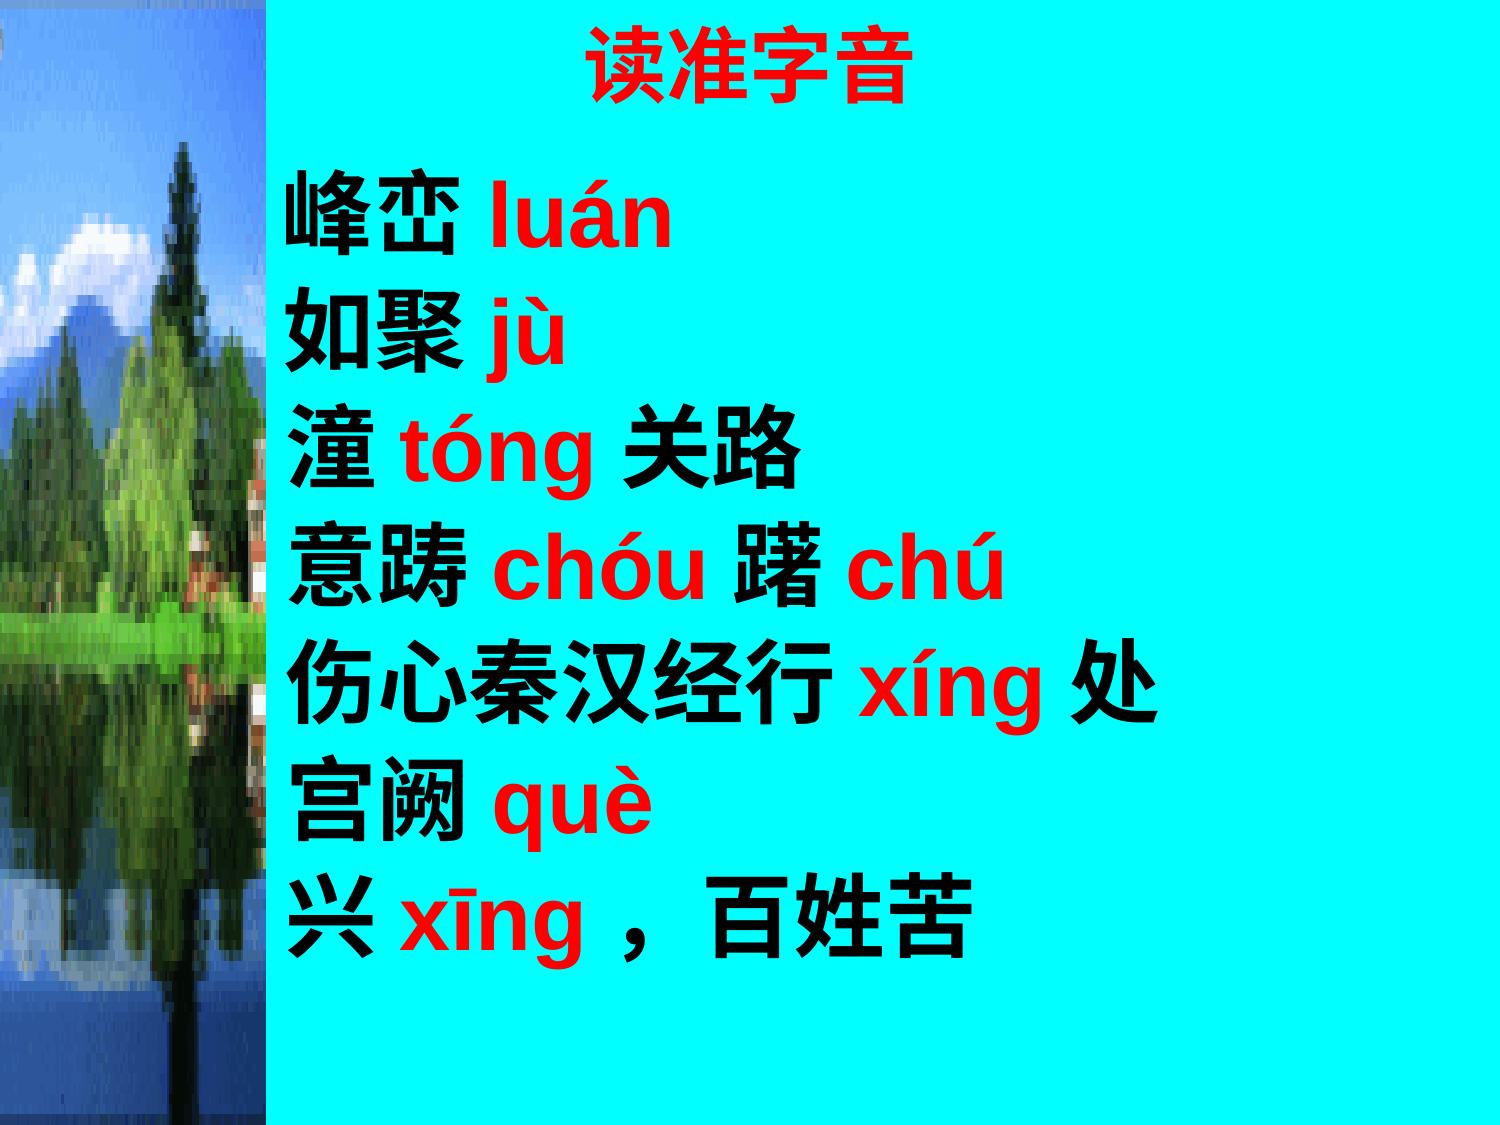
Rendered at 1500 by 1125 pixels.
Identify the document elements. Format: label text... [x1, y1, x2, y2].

picture [0, 0, 266, 1125]
title 读准字音 [266, 0, 1426, 126]
list 峰峦luán 如聚jù 潼tóng关路 意踌chóu躇chú 伤心秦汉经行xíng处 宫阙què 兴xīng，百姓苦 [266, 160, 1500, 1125]
